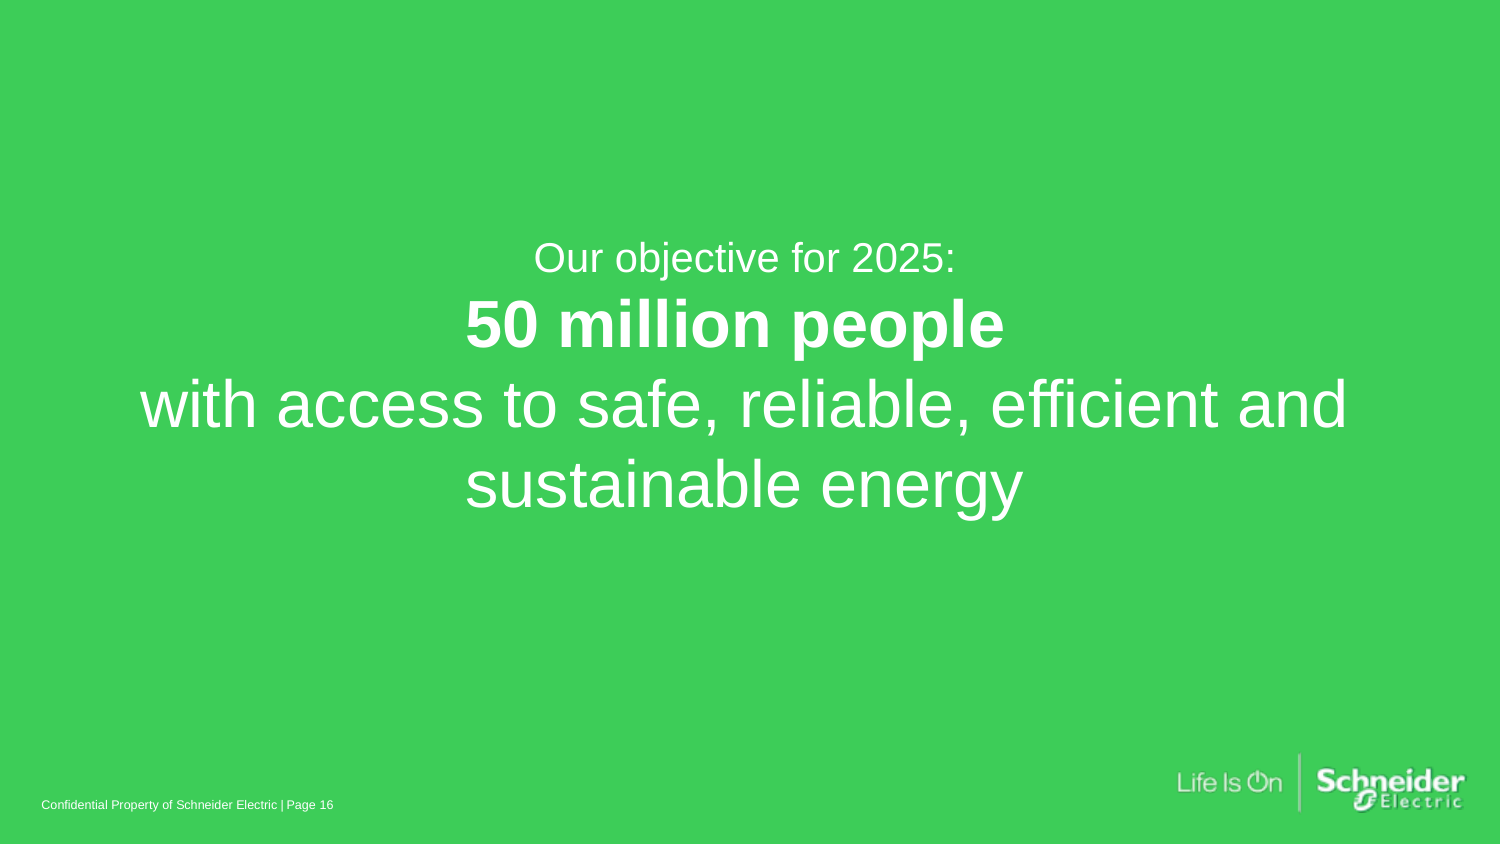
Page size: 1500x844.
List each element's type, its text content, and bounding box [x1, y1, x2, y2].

title Our objective for 2025: 50 million people with access to safe, reliable, efficient and sustainable energy [41, 230, 1449, 524]
footer Confidential Property of Schneider Electric | [41, 796, 290, 812]
picture [1165, 739, 1481, 827]
slide_number Page 16 [290, 796, 373, 812]
